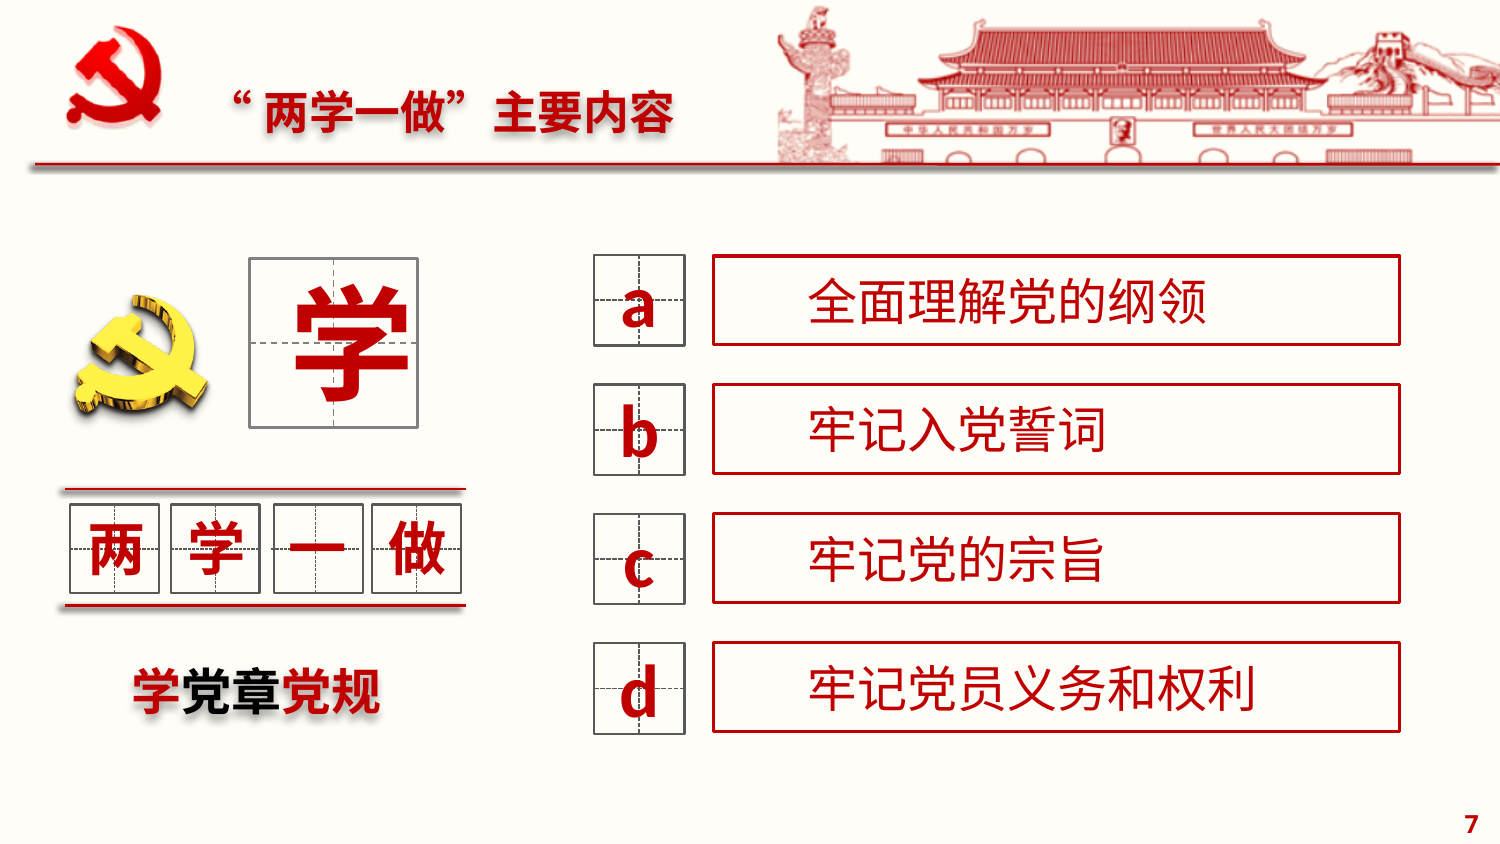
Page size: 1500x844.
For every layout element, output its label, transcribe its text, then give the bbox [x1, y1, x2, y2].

text_box 学党章党规 [116, 653, 397, 729]
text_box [583, 504, 696, 612]
text_box “两学一做”主要内容 [192, 76, 750, 146]
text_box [583, 634, 696, 741]
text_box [249, 258, 419, 428]
text_box 全面理解党的纲领 [711, 254, 1402, 347]
picture [69, 293, 213, 421]
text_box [69, 504, 461, 594]
picture [773, 0, 1500, 163]
text_box 牢记入党誓词 [711, 382, 1402, 475]
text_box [583, 244, 696, 351]
text_box 7 [1394, 803, 1494, 844]
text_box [583, 374, 696, 482]
text_box 牢记党的宗旨 [711, 512, 1402, 604]
text_box 牢记党员义务和权利 [711, 641, 1402, 734]
picture [34, 0, 184, 165]
